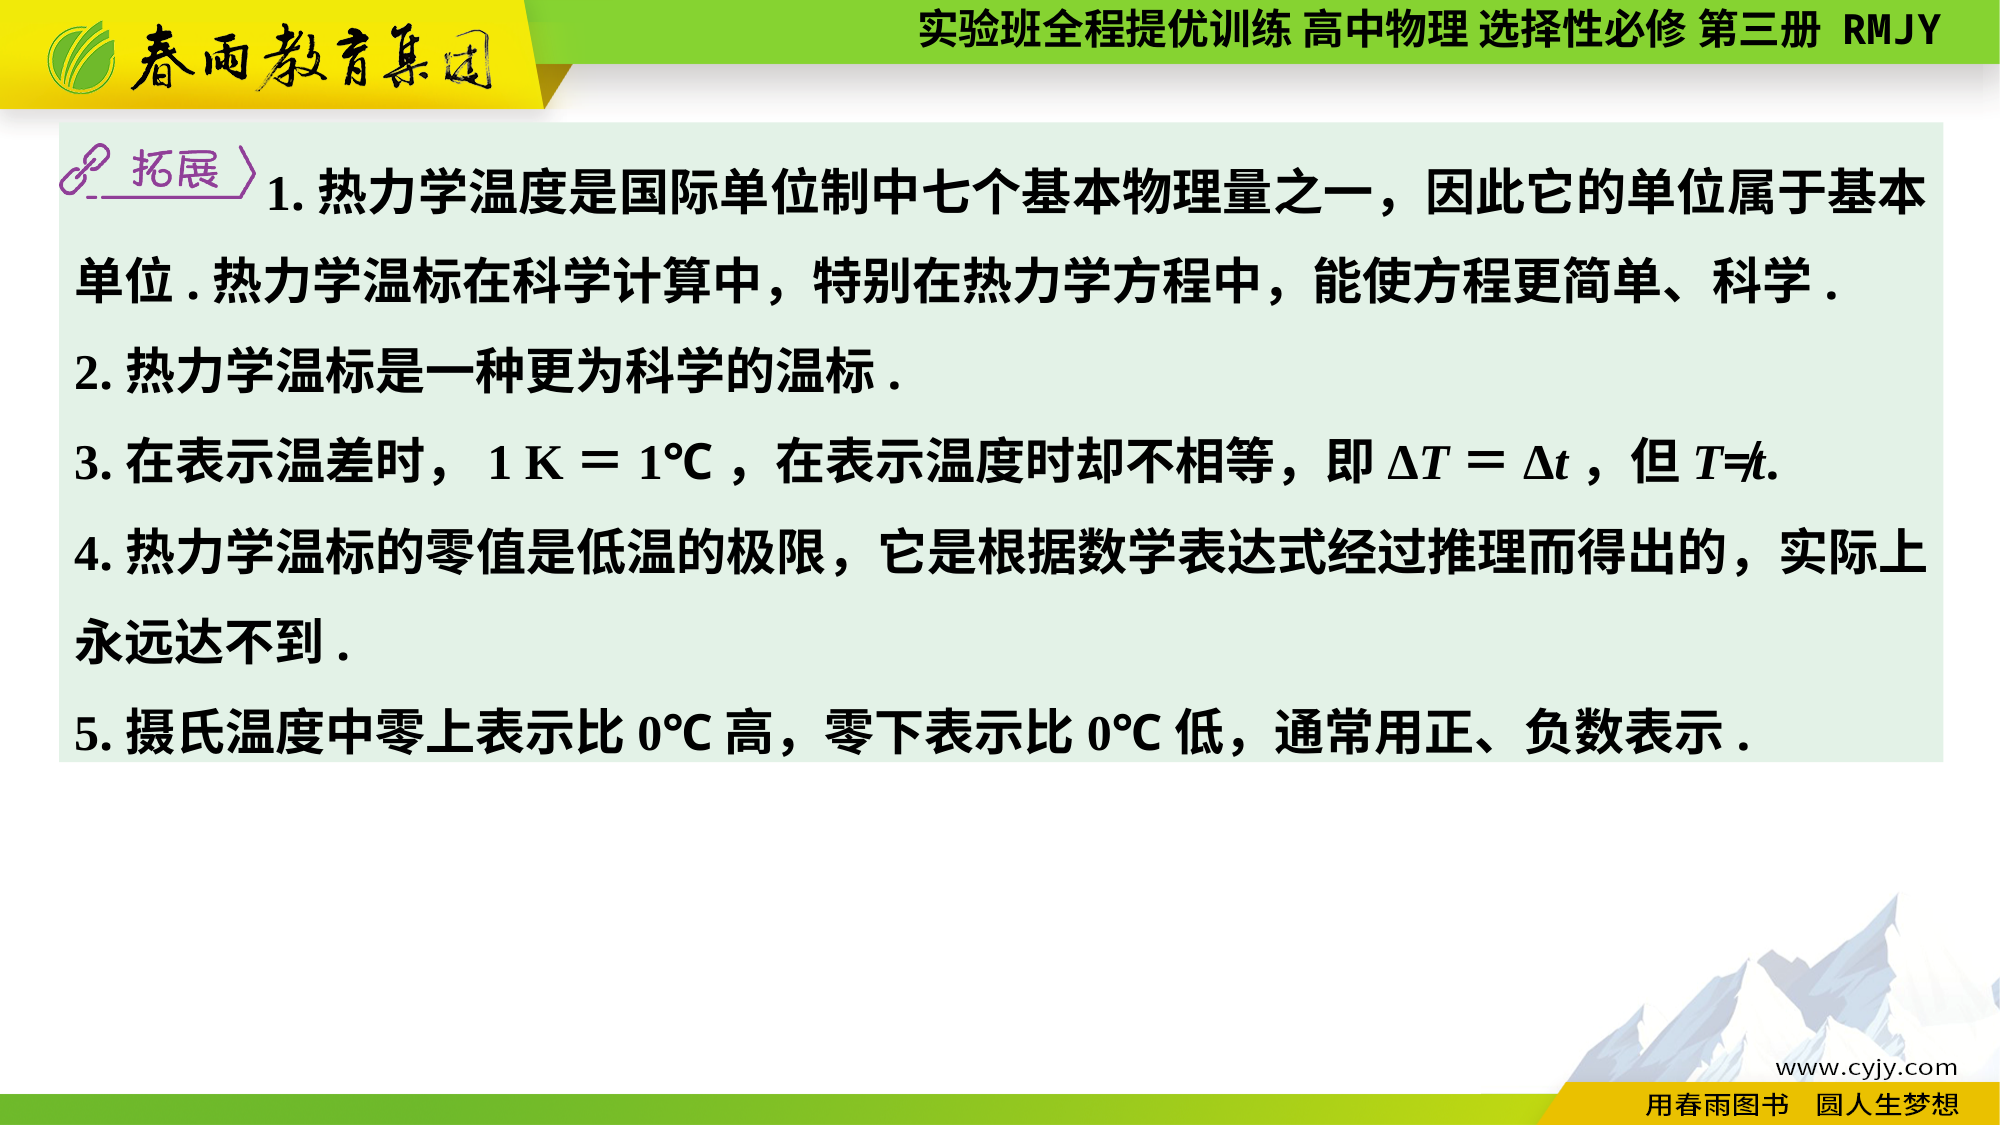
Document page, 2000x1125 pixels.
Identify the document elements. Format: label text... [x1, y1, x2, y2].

picture [0, 0, 2000, 1125]
list 1.热力学温度是国际单位制中七个基本物理量之一，因此它的单位属于基本单位.热力学温标在科学计算中，特别在热力学方程中，能使方程更简单、科学. 2.热力学温标是一种更为科学的温标. 3.在表示温差时，1 K＝1℃，在表示温度时却不相等，即ΔT＝Δt，但T≠t. 4.热力学温标的零值是低温的极限，它是根据数学表达式经过推理而得出的，实际上永远达不到. 5.摄氏温度中零上表示比0℃高，零下表示比0℃低，通常用正、负数表示. [59, 122, 1944, 763]
